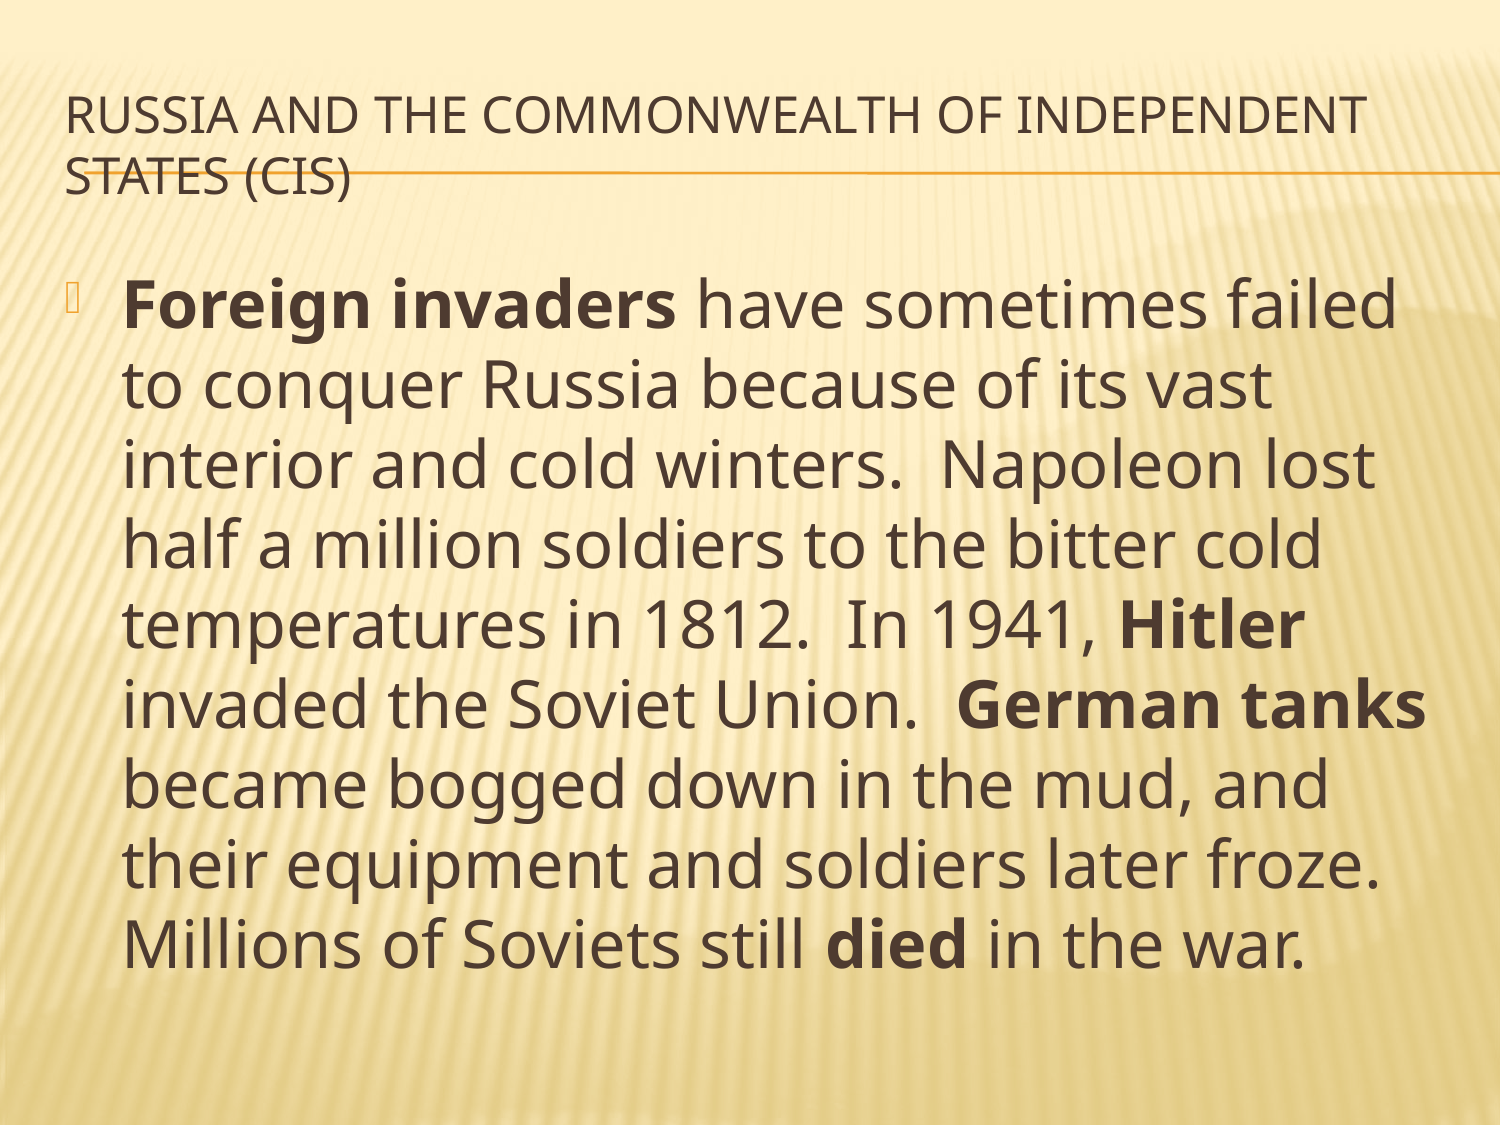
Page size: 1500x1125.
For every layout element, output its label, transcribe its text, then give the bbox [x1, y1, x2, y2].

title Russia and the Commonwealth of Independent States (CIS) [50, 75, 1475, 213]
list Foreign invaders have sometimes failed to conquer Russia because of its vast interior and cold winters. Napoleon lost half a million soldiers to the bitter cold temperatures in 1812. In 1941, Hitler invaded the Soviet Union. German tanks became bogged down in the mud, and their equipment and soldiers later froze. Millions of Soviets still died in the war. [50, 254, 1475, 998]
